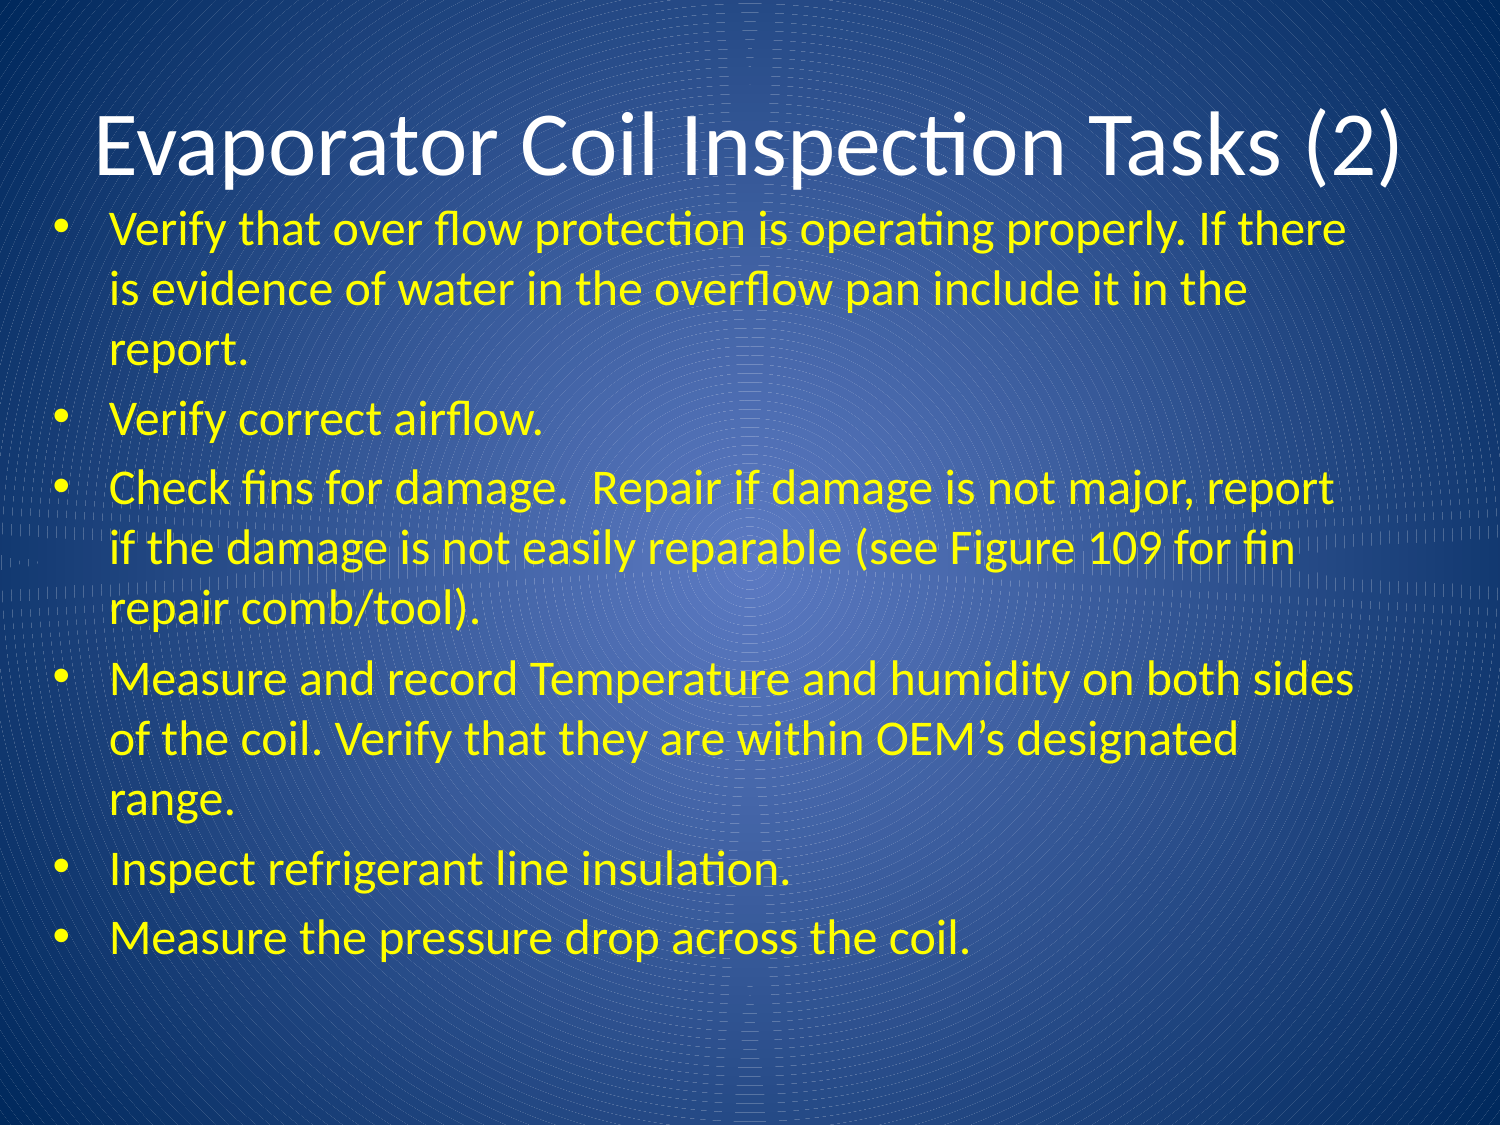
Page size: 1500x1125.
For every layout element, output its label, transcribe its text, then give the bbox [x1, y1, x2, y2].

list Verify that over flow protection is operating properly. If there is evidence of water in the overflow pan include it in the report. Verify correct airflow. Check fins for damage. Repair if damage is not major, report if the damage is not easily reparable (see Figure 109 for fin repair comb/tool). Measure and record Temperature and humidity on both sides of the coil. Verify that they are within OEM’s designated range. Inspect refrigerant line insulation. Measure the pressure drop across the coil. [37, 187, 1388, 1068]
title Evaporator Coil Inspection Tasks (2) [75, 45, 1425, 233]
